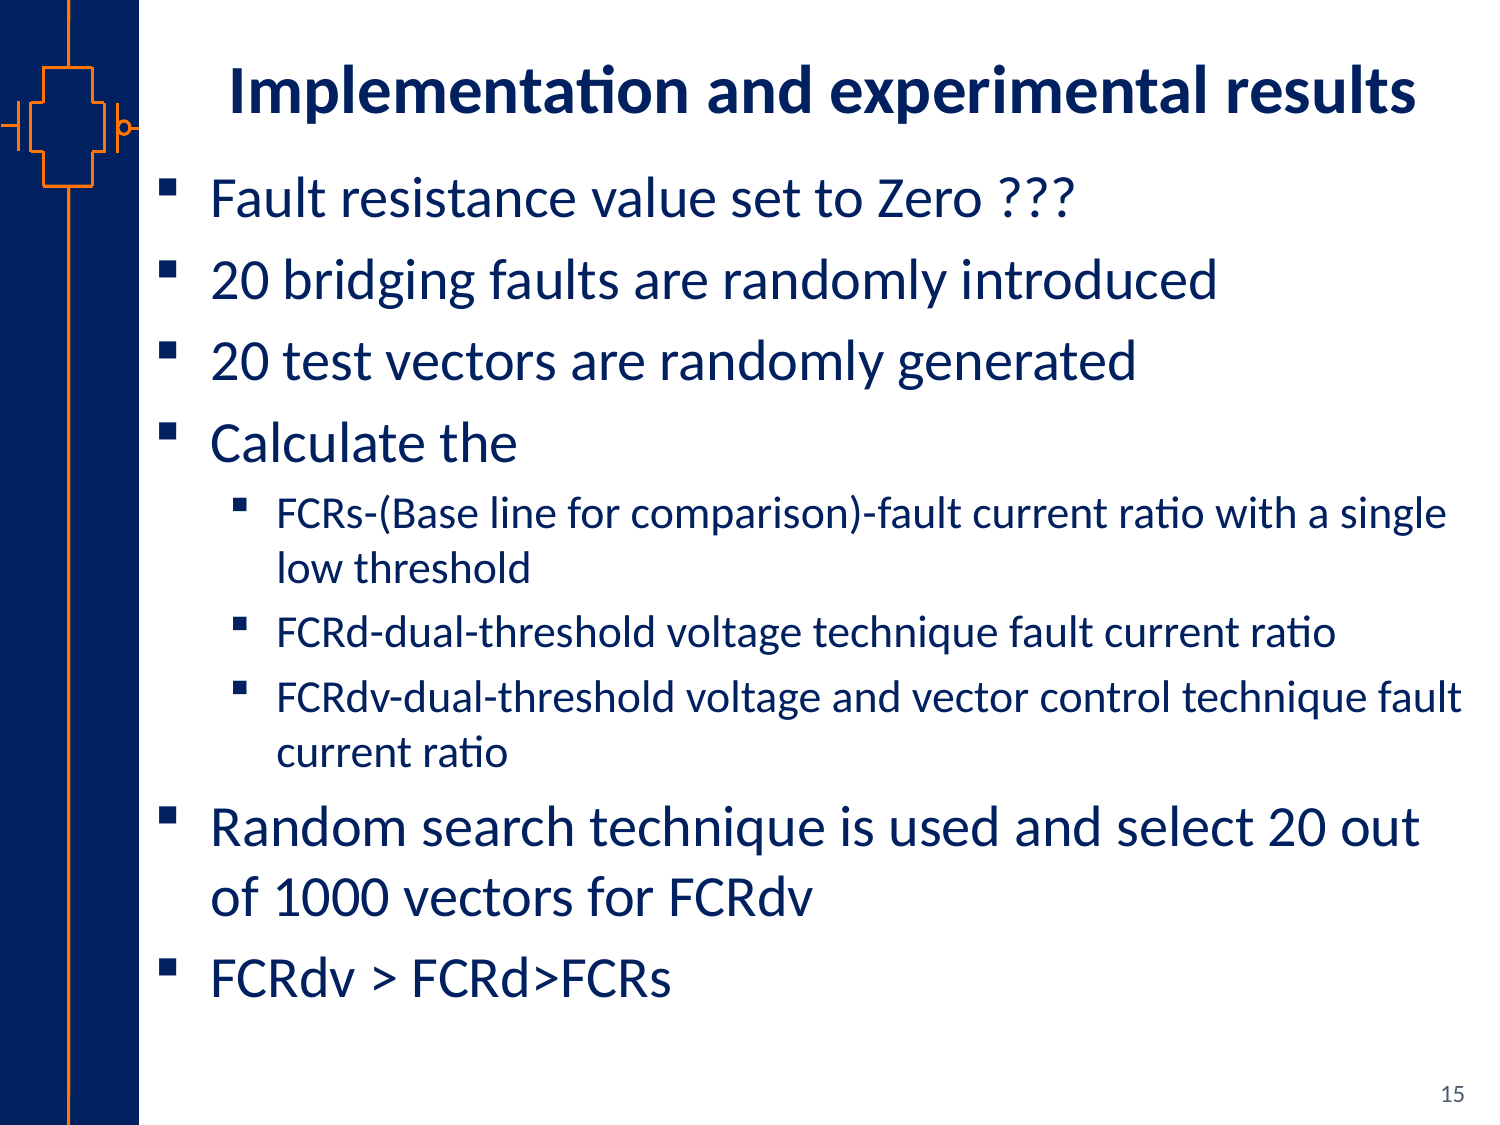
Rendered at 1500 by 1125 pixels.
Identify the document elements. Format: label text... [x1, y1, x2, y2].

slide_number 15 [1425, 1086, 1488, 1123]
text_box Fault resistance value set to Zero ??? 20 bridging faults are randomly introduced 20 test vectors are randomly generated Calculate the FCRs-(Base line for comparison)-fault current ratio with a single low threshold FCRd-dual-threshold voltage technique fault current ratio FCRdv-dual-threshold voltage and vector control technique fault current ratio Random search technique is used and select 20 out of 1000 vectors for FCRdv FCRdv > FCRd>FCRs [139, 152, 1488, 1086]
title Implementation and experimental results [158, 37, 1488, 136]
